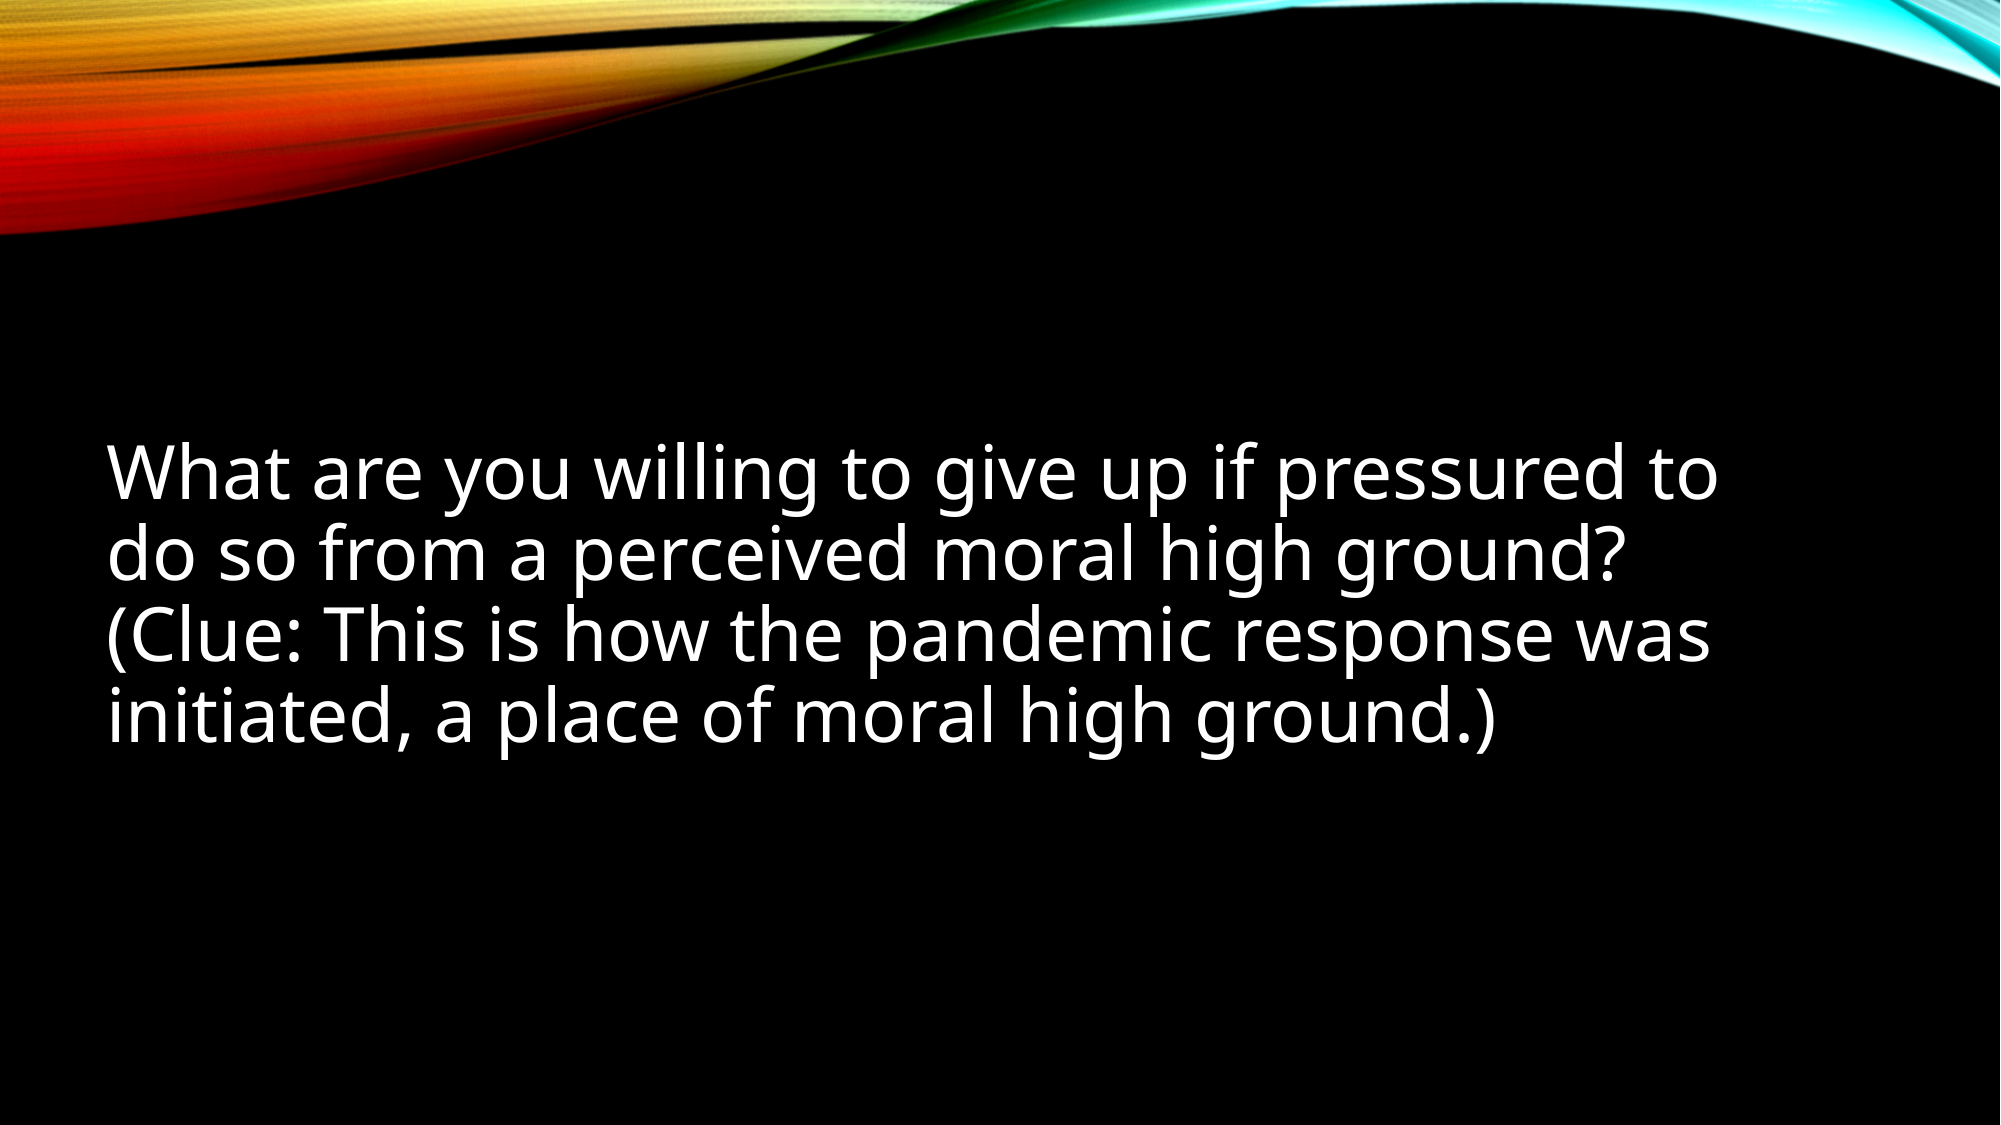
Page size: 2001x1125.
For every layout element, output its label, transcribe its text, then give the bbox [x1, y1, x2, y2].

list What are you willing to give up if pressured to do so from a perceived moral high ground? (Clue: This is how the pandemic response was initiated, a place of moral high ground.) [91, 214, 1769, 1125]
picture [0, 0, 2000, 237]
